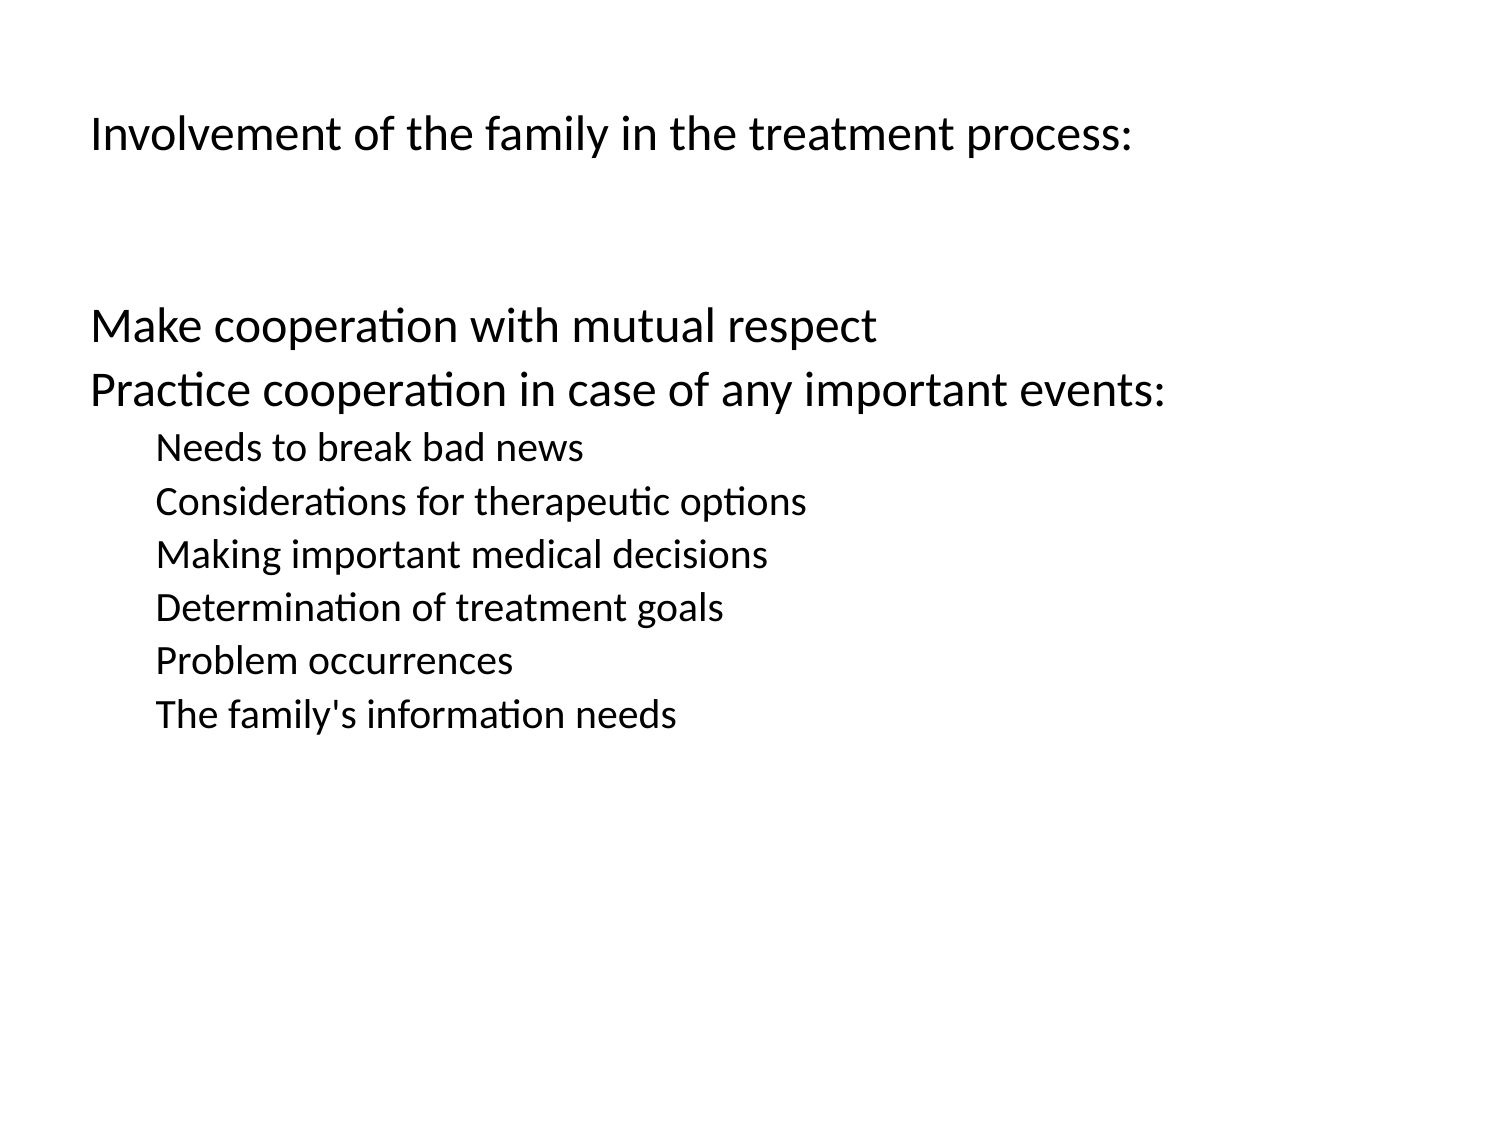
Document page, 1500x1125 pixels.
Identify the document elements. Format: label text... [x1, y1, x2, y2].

list Involvement of the family in the treatment process: Make cooperation with mutual respect Practice cooperation in case of any important events: Needs to break bad news Considerations for therapeutic options Making important medical decisions Determination of treatment goals Problem occurrences The family's information needs [75, 99, 1425, 843]
